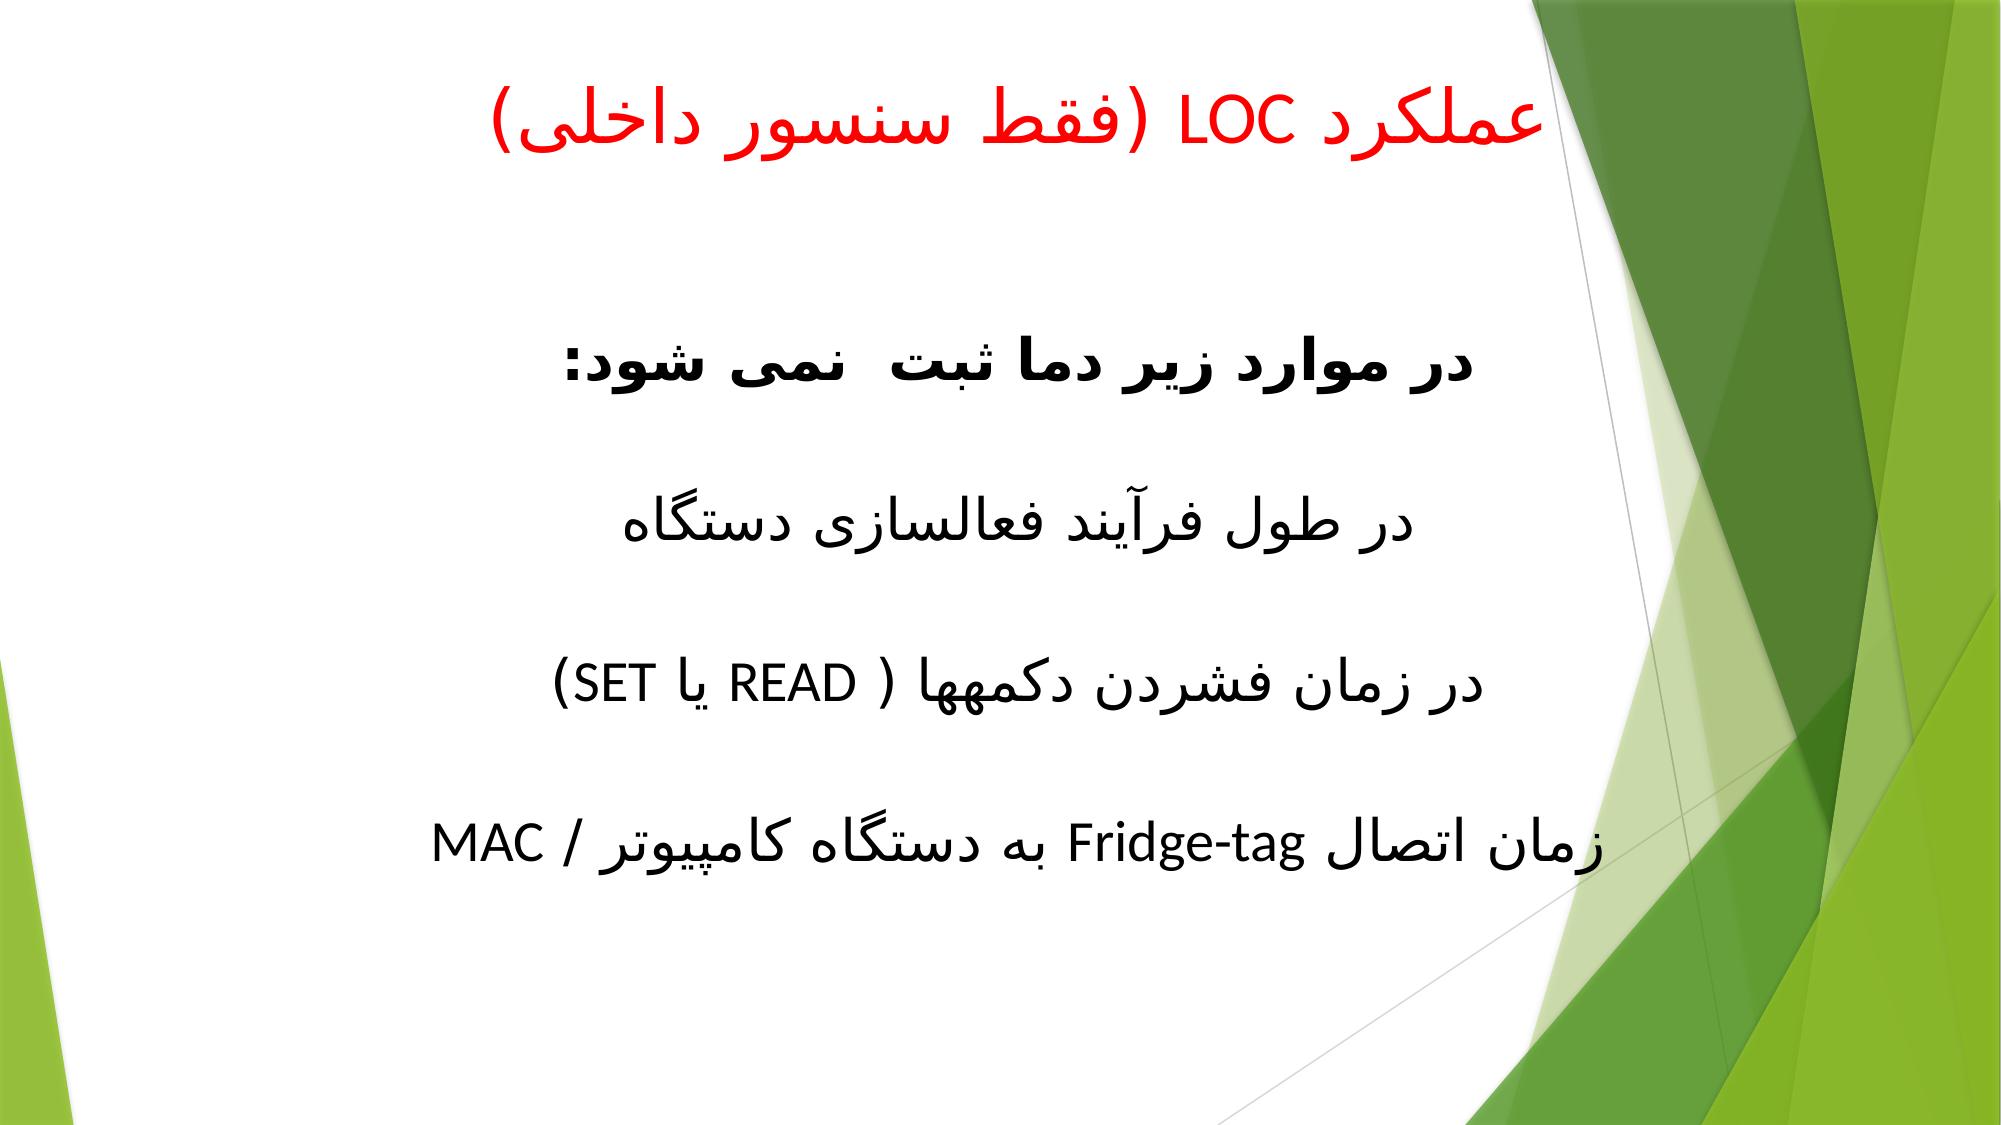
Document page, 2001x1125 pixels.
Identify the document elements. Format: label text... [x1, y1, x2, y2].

title عملکرد LOC (فقط سنسور داخلی) [149, 61, 1888, 194]
list در موارد زیر دما ثبت نمی شود: در طول فرآیند فعالسازی دستگاه در زمان فشردن دکمه­ها ( READ یا SET) زمان اتصال Fridge-tag به دستگاه کامپیوتر / MAC [287, 244, 1750, 927]
